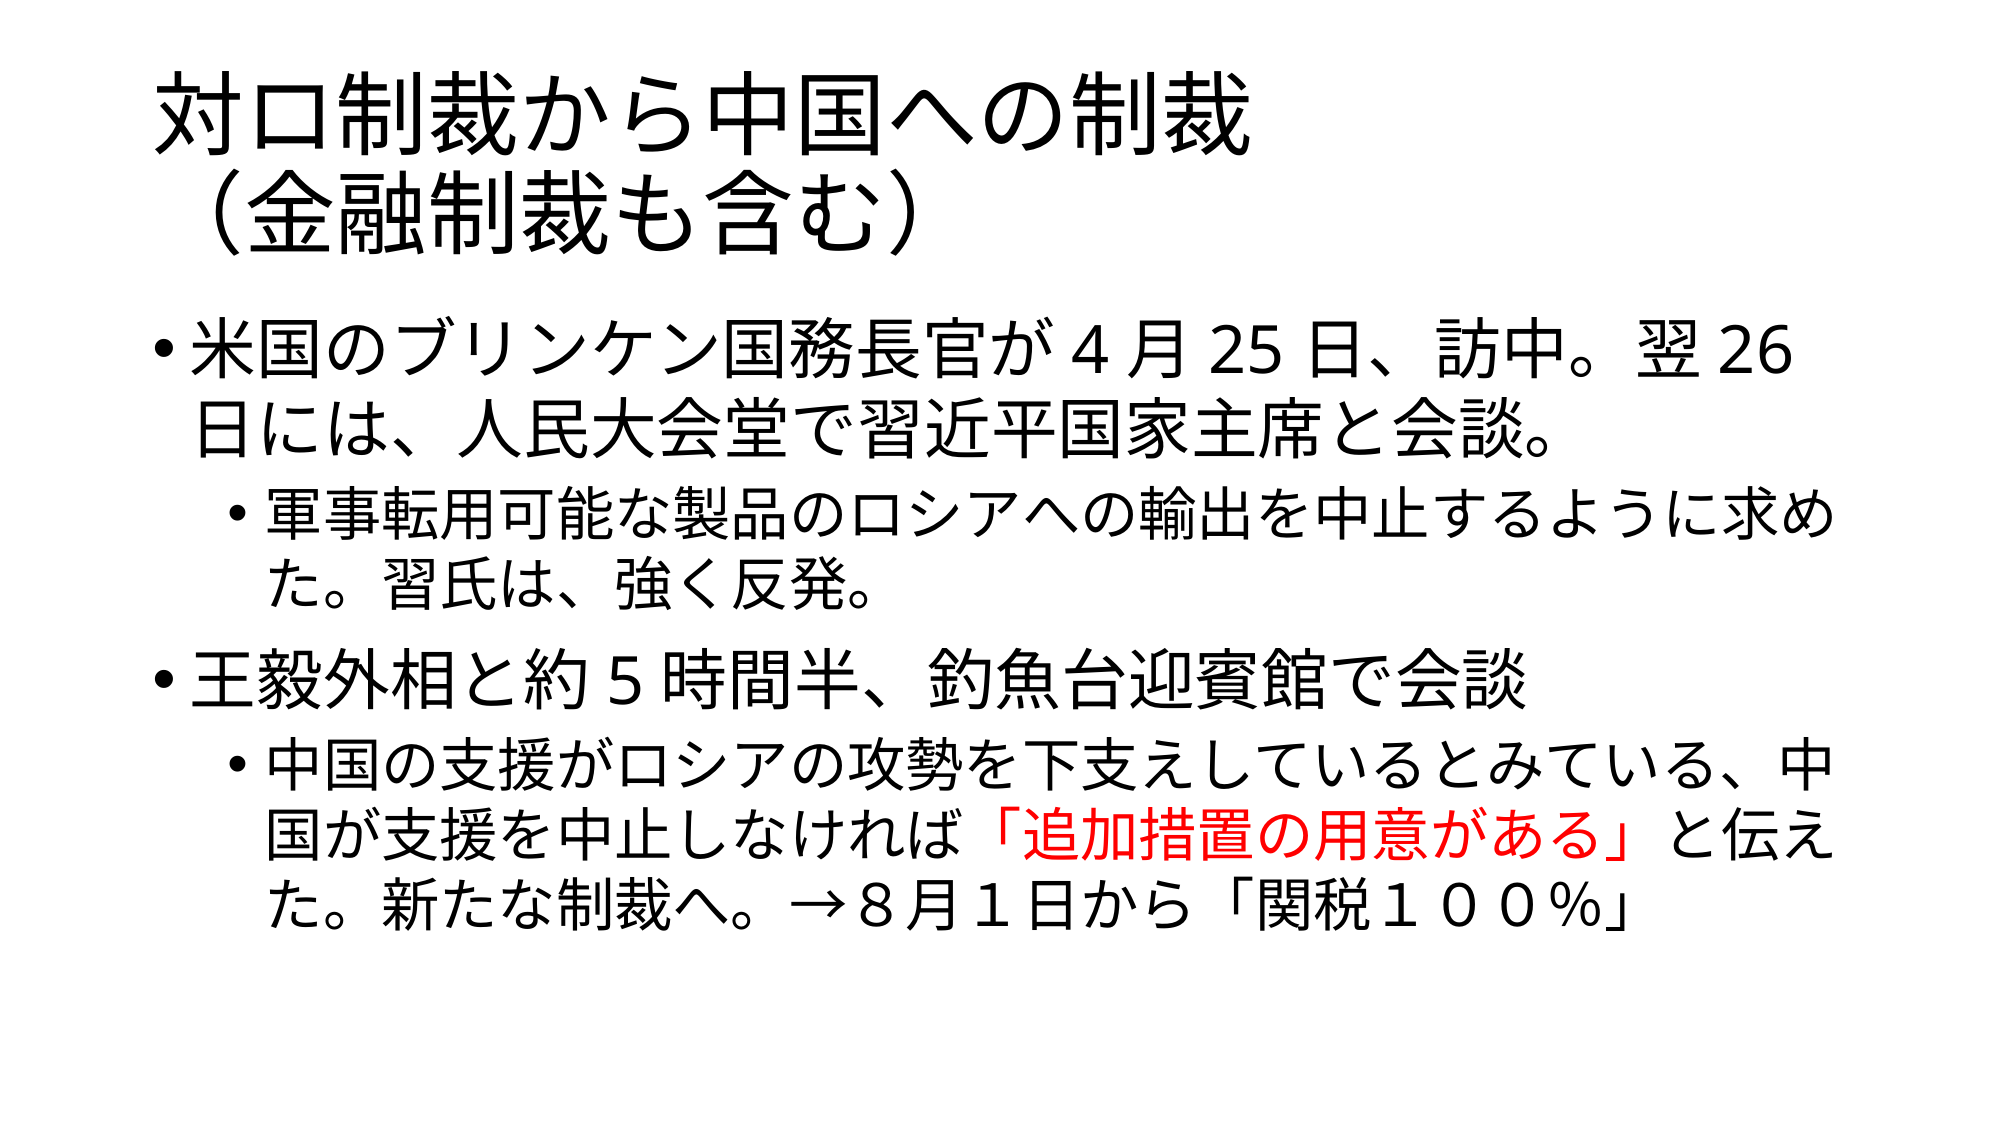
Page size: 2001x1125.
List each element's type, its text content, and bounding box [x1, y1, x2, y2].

list 米国のブリンケン国務長官が4月25日、訪中。翌26日には、人民大会堂で習近平国家主席と会談。 軍事転用可能な製品のロシアへの輸出を中止するように求めた。習氏は、強く反発。 王毅外相と約5時間半、釣魚台迎賓館で会談 中国の支援がロシアの攻勢を下支えしているとみている、中国が支援を中止しなければ「追加措置の用意がある」と伝えた。新たな制裁へ。→８月１日から「関税１００％」 [137, 299, 1863, 1066]
title 対ロ制裁から中国への制裁 （金融制裁も含む） [137, 59, 1863, 278]
